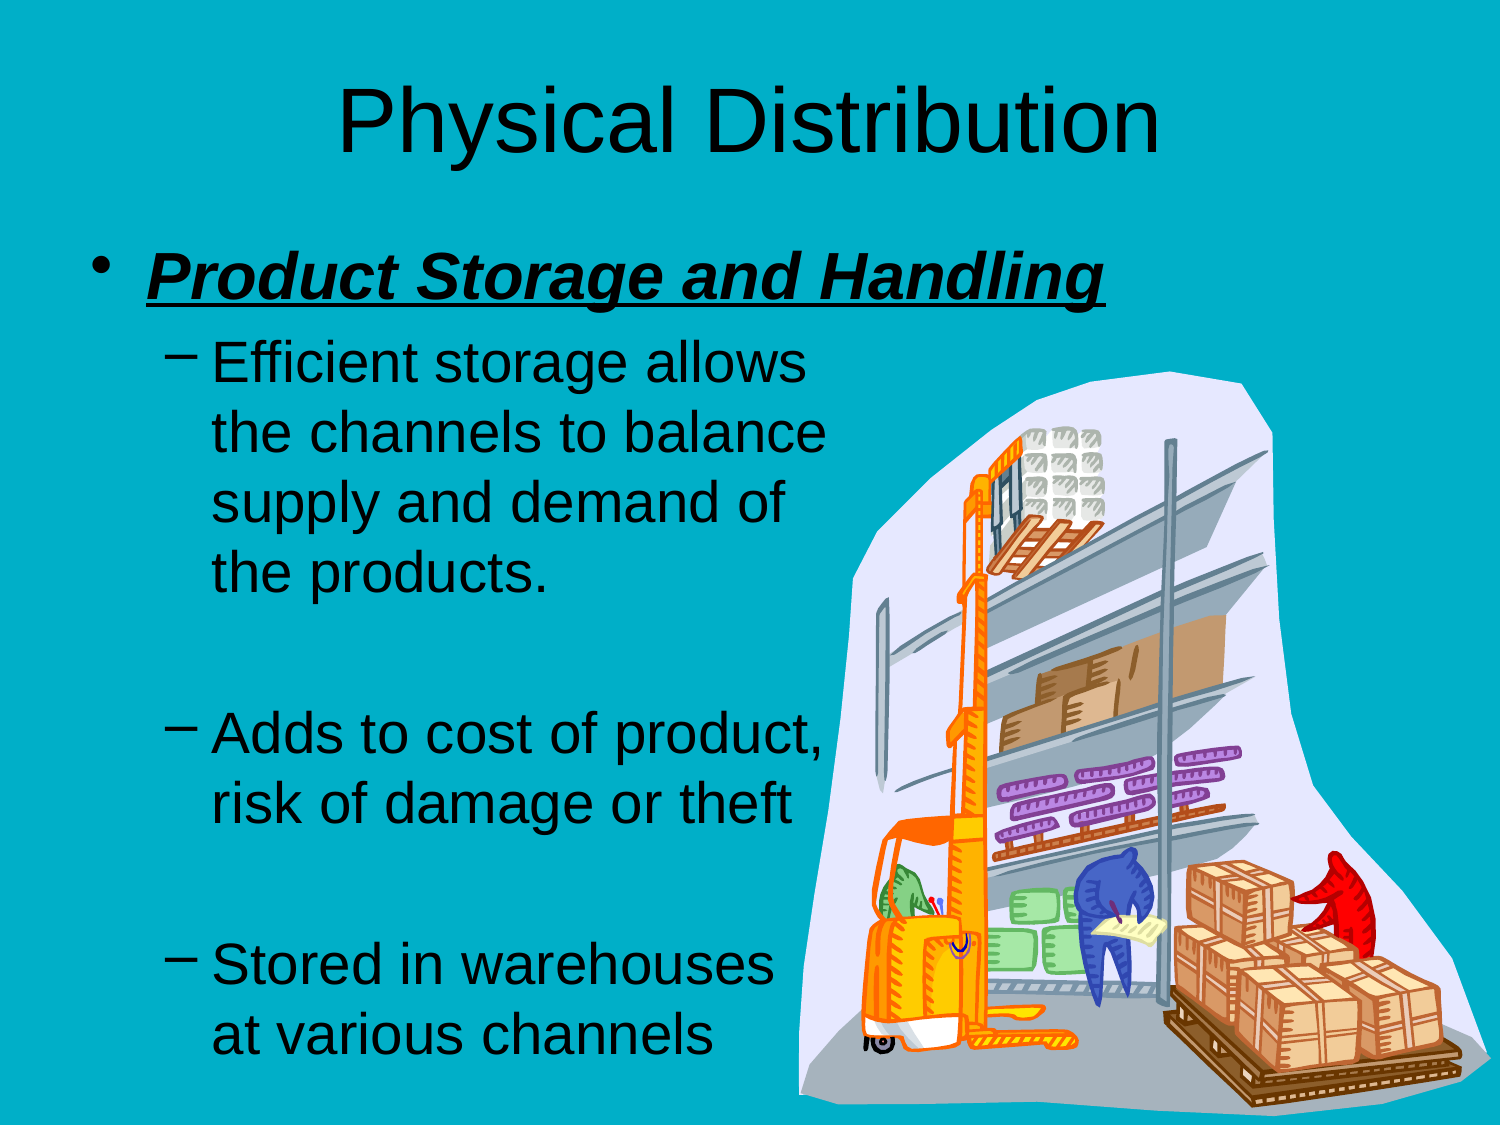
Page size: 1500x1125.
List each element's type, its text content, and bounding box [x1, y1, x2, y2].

picture [790, 362, 1500, 1125]
list Product Storage and Handling Efficient storage allows the channels to balance supply and demand of the products. Adds to cost of product, risk of damage or theft Stored in warehouses at various channels [74, 224, 1451, 1038]
title Physical Distribution [74, 44, 1426, 188]
